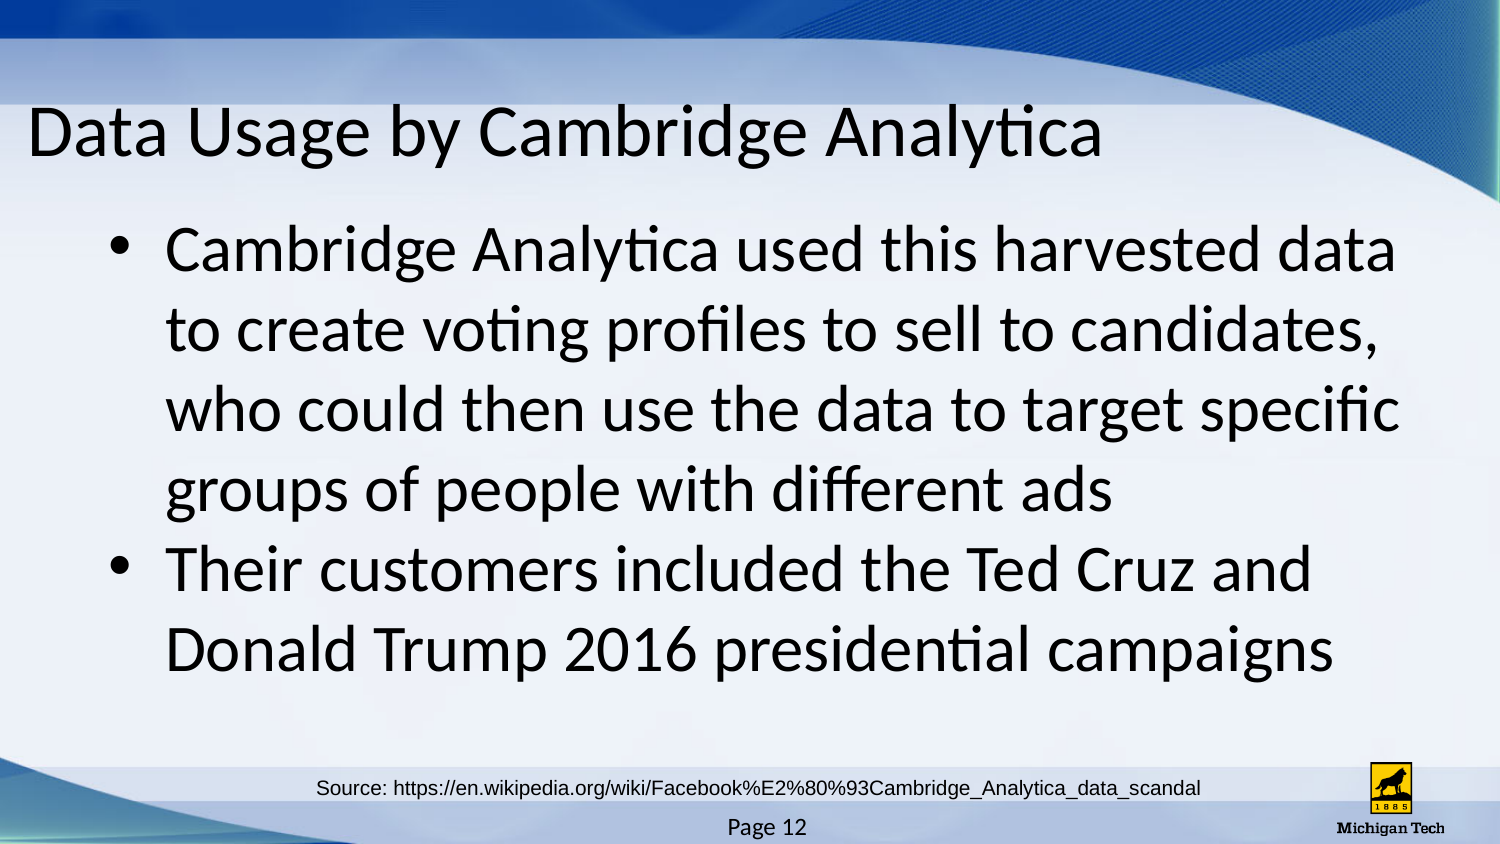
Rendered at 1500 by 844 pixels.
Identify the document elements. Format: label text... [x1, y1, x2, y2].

picture [0, 0, 1500, 844]
title Data Usage by Cambridge Analytica [12, 56, 1263, 197]
list Cambridge Analytica used this harvested data to create voting profiles to sell to candidates, who could then use the data to target specific groups of people with different ads Their customers included the Ted Cruz and Donald Trump 2016 presidential campaigns [75, 196, 1425, 797]
text_box Source: https://en.wikipedia.org/wiki/Facebook%E2%80%93Cambridge_Analytica_data_scandal [301, 767, 1285, 808]
